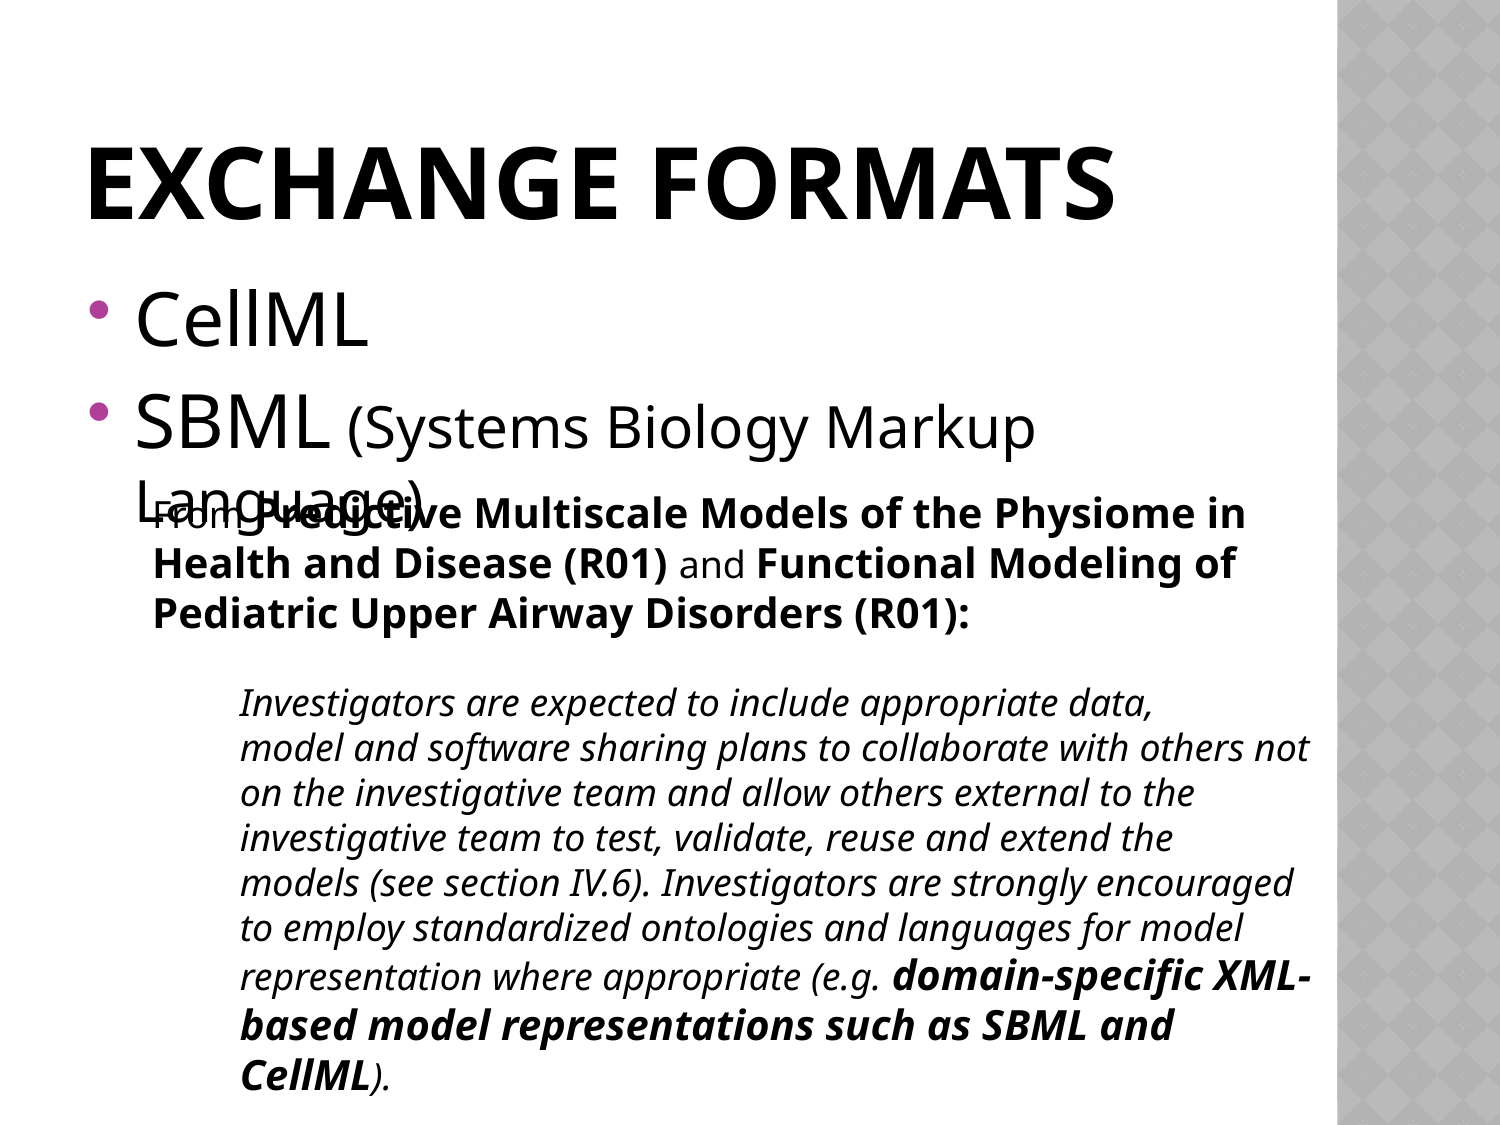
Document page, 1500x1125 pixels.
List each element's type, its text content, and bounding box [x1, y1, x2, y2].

text_box Investigators are expected to include appropriate data, model and software sharing plans to collaborate with others not on the investigative team and allow others external to the investigative team to test, validate, reuse and extend the models (see section IV.6). Investigators are strongly encouraged to employ standardized ontologies and languages for model representation where appropriate (e.g. domain-specific XML-based model representations such as SBML and CellML). [224, 689, 1338, 1107]
text_box From Predictive Multiscale Models of the Physiome in Health and Disease (R01) and Functional Modeling of Pediatric Upper Airway Disorders (R01): [137, 479, 1338, 689]
list CellML SBML (Systems Biology Markup Language) [75, 264, 1325, 1059]
title Exchange formats [75, 52, 1263, 240]
